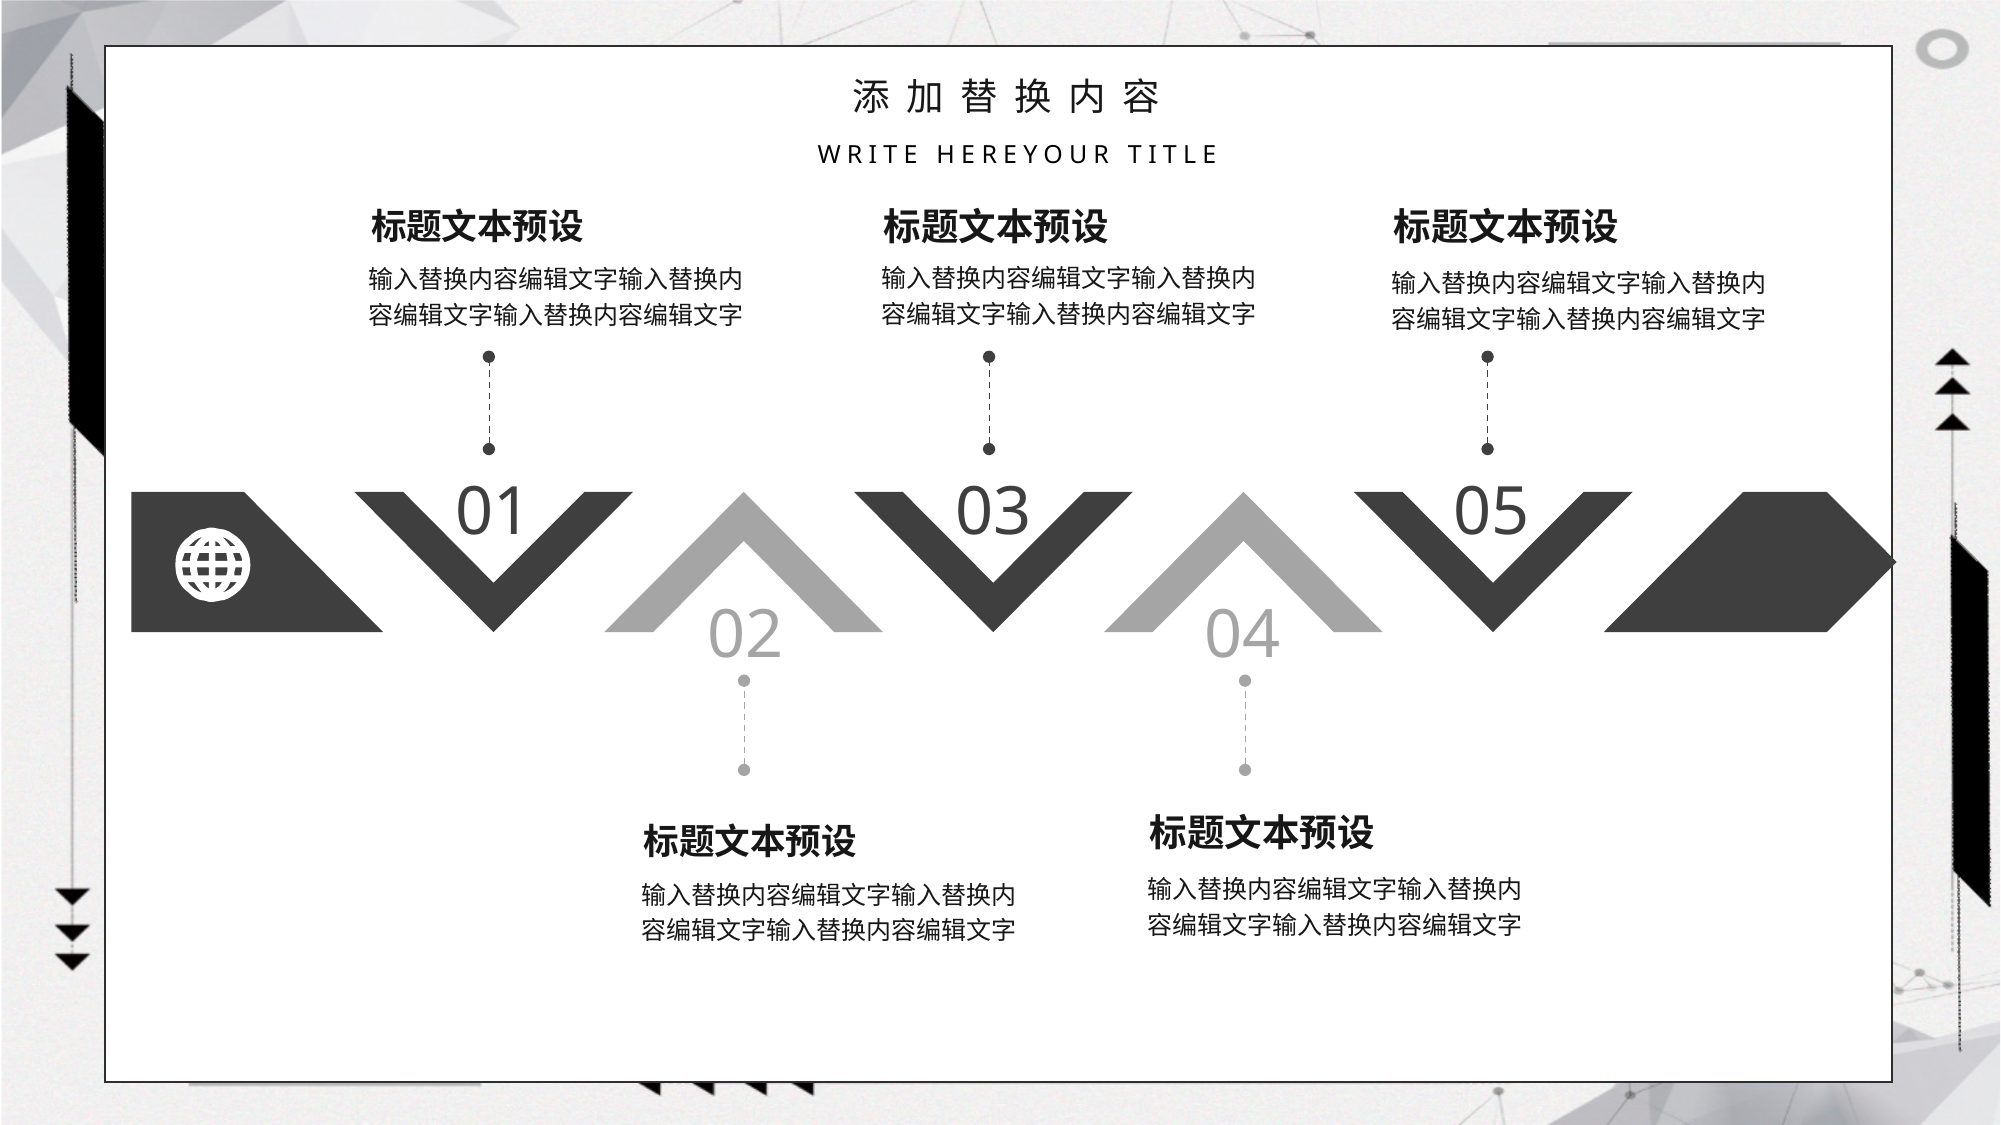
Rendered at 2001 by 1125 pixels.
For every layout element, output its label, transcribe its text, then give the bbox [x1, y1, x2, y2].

text_box 输入替换内容编辑文字输入替换内容编辑文字输入替换内容编辑文字 [1377, 254, 1794, 413]
text_box 标题文本预设 [356, 196, 593, 255]
text_box 标题文本预设 [1378, 195, 1615, 296]
text_box 标题文本预设 [1134, 801, 1371, 902]
text_box 输入替换内容编辑文字输入替换内容编辑文字输入替换内容编辑文字 [354, 250, 772, 342]
text_box 输入替换内容编辑文字输入替换内容编辑文字输入替换内容编辑文字 [867, 249, 1284, 409]
text_box 输入替换内容编辑文字输入替换内容编辑文字输入替换内容编辑文字 [627, 865, 1045, 958]
text_box 标题文本预设 [869, 195, 1106, 296]
picture [0, 0, 2001, 1125]
text_box 输入替换内容编辑文字输入替换内容编辑文字输入替换内容编辑文字 [1132, 860, 1550, 1019]
text_box 标题文本预设 [629, 811, 866, 870]
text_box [131, 460, 1897, 679]
